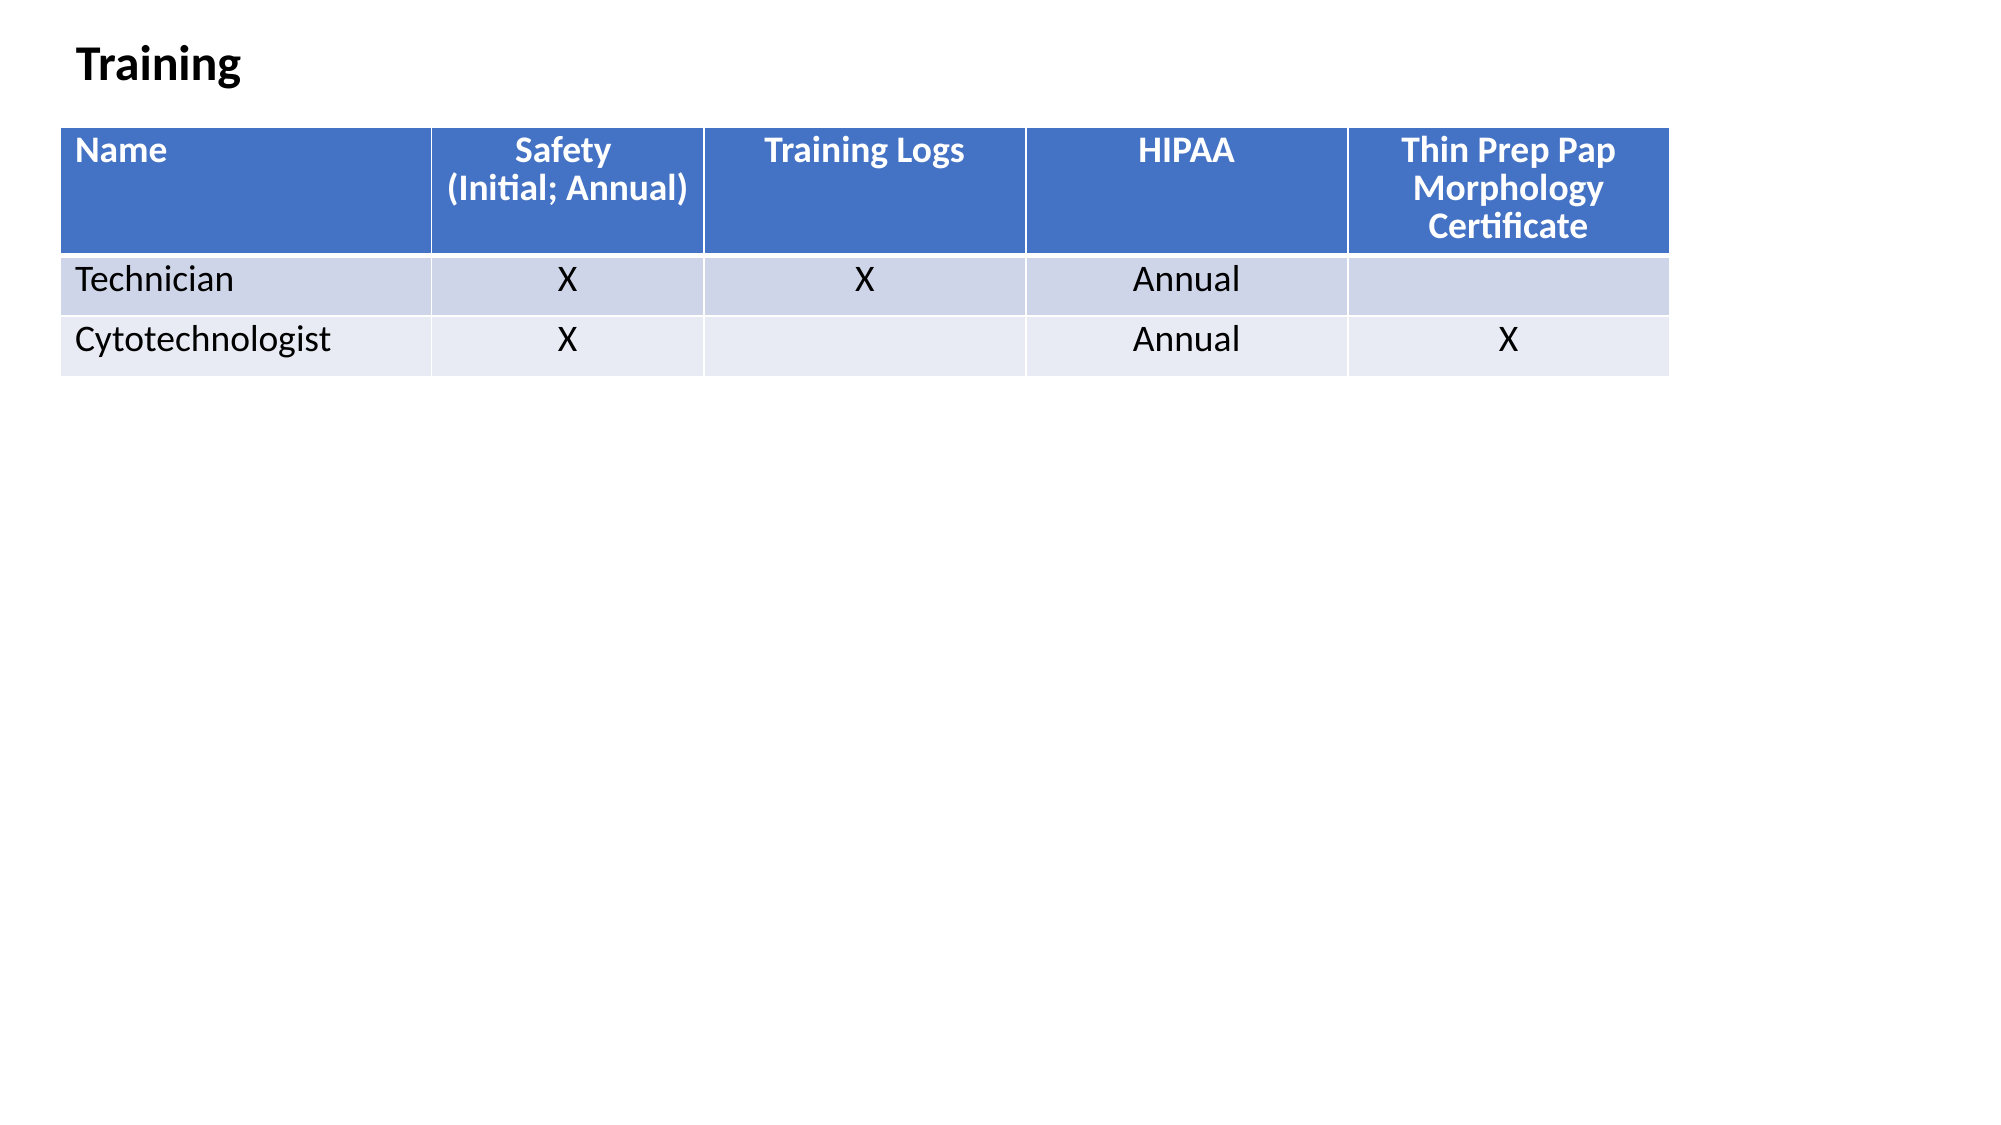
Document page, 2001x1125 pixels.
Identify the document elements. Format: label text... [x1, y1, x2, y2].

table_cell [1349, 258, 1669, 315]
table_cell X [432, 317, 703, 376]
table_cell X [432, 258, 703, 315]
table_header Thin Prep Pap Morphology Certificate [1349, 128, 1669, 253]
table_header HIPAA [1027, 128, 1347, 253]
table_header Training Logs [705, 128, 1025, 253]
table_cell Annual [1027, 258, 1347, 315]
table_header Safety (Initial; Annual) [432, 128, 703, 253]
table_cell Cytotechnologist [61, 317, 431, 376]
table_cell [705, 317, 1025, 376]
table_cell Technician [61, 258, 431, 315]
table_cell Annual [1027, 317, 1347, 376]
table_header Name [61, 128, 431, 253]
text_box Training [61, 23, 257, 98]
table_cell X [705, 258, 1025, 315]
table_cell X [1349, 317, 1669, 376]
